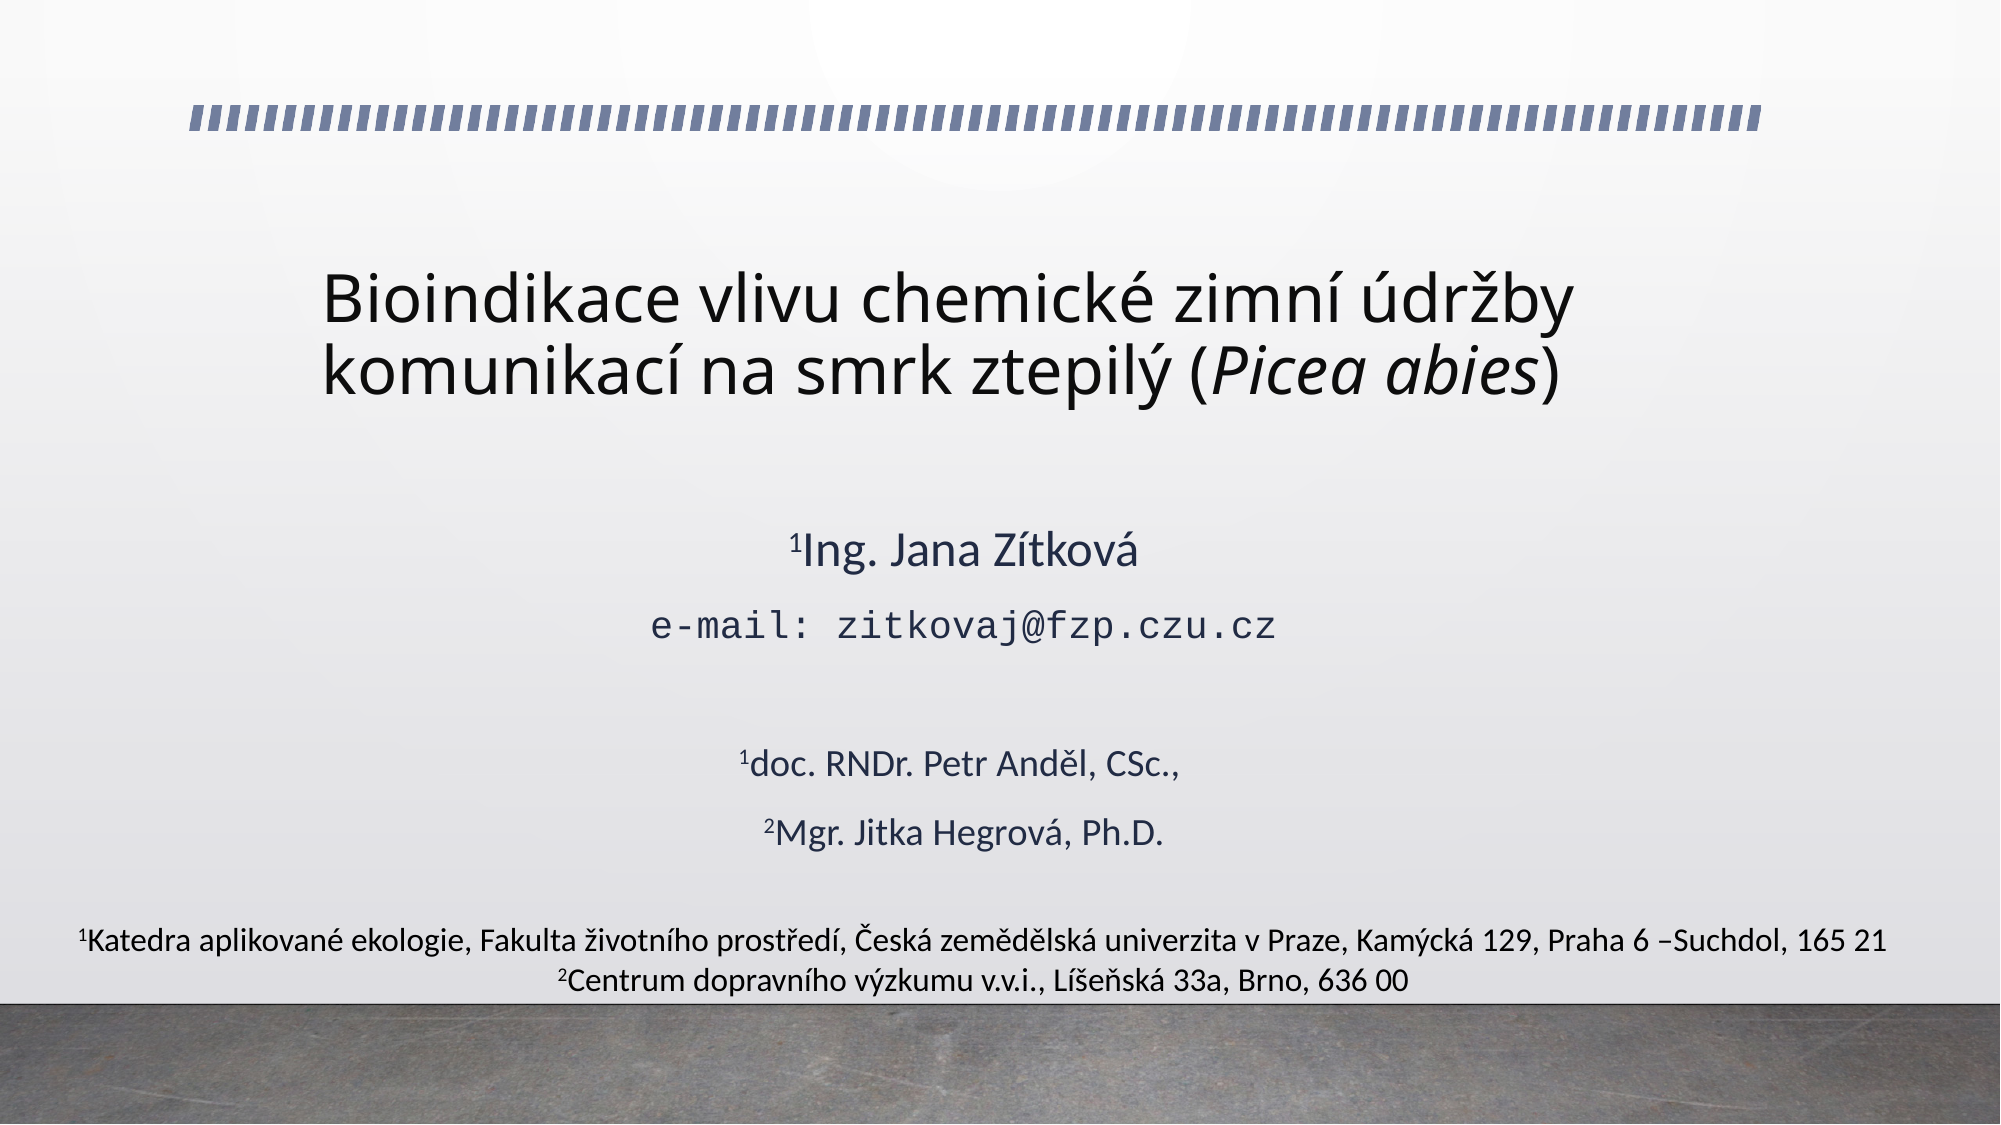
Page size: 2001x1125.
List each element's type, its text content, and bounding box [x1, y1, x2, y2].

subtitle 1Ing. Jana Zítková e-mail: zitkovaj@fzp.czu.cz 1doc. RNDr. Petr Anděl, CSc., 2Mgr. Jitka Hegrová, Ph.D. [613, 489, 1316, 872]
title Bioindikace vlivu chemické zimní údržby komunikací na smrk ztepilý (Picea abies) [306, 237, 1661, 409]
text_box 1Katedra aplikované ekologie, Fakulta životního prostředí, Česká zemědělská univerzita v Praze, Kamýcká 129, Praha 6 –Suchdol, 165 21 2Centrum dopravního výzkumu v.v.i., Líšeňská 33a, Brno, 636 00 [56, 910, 1911, 1051]
picture [0, 1004, 2000, 1124]
